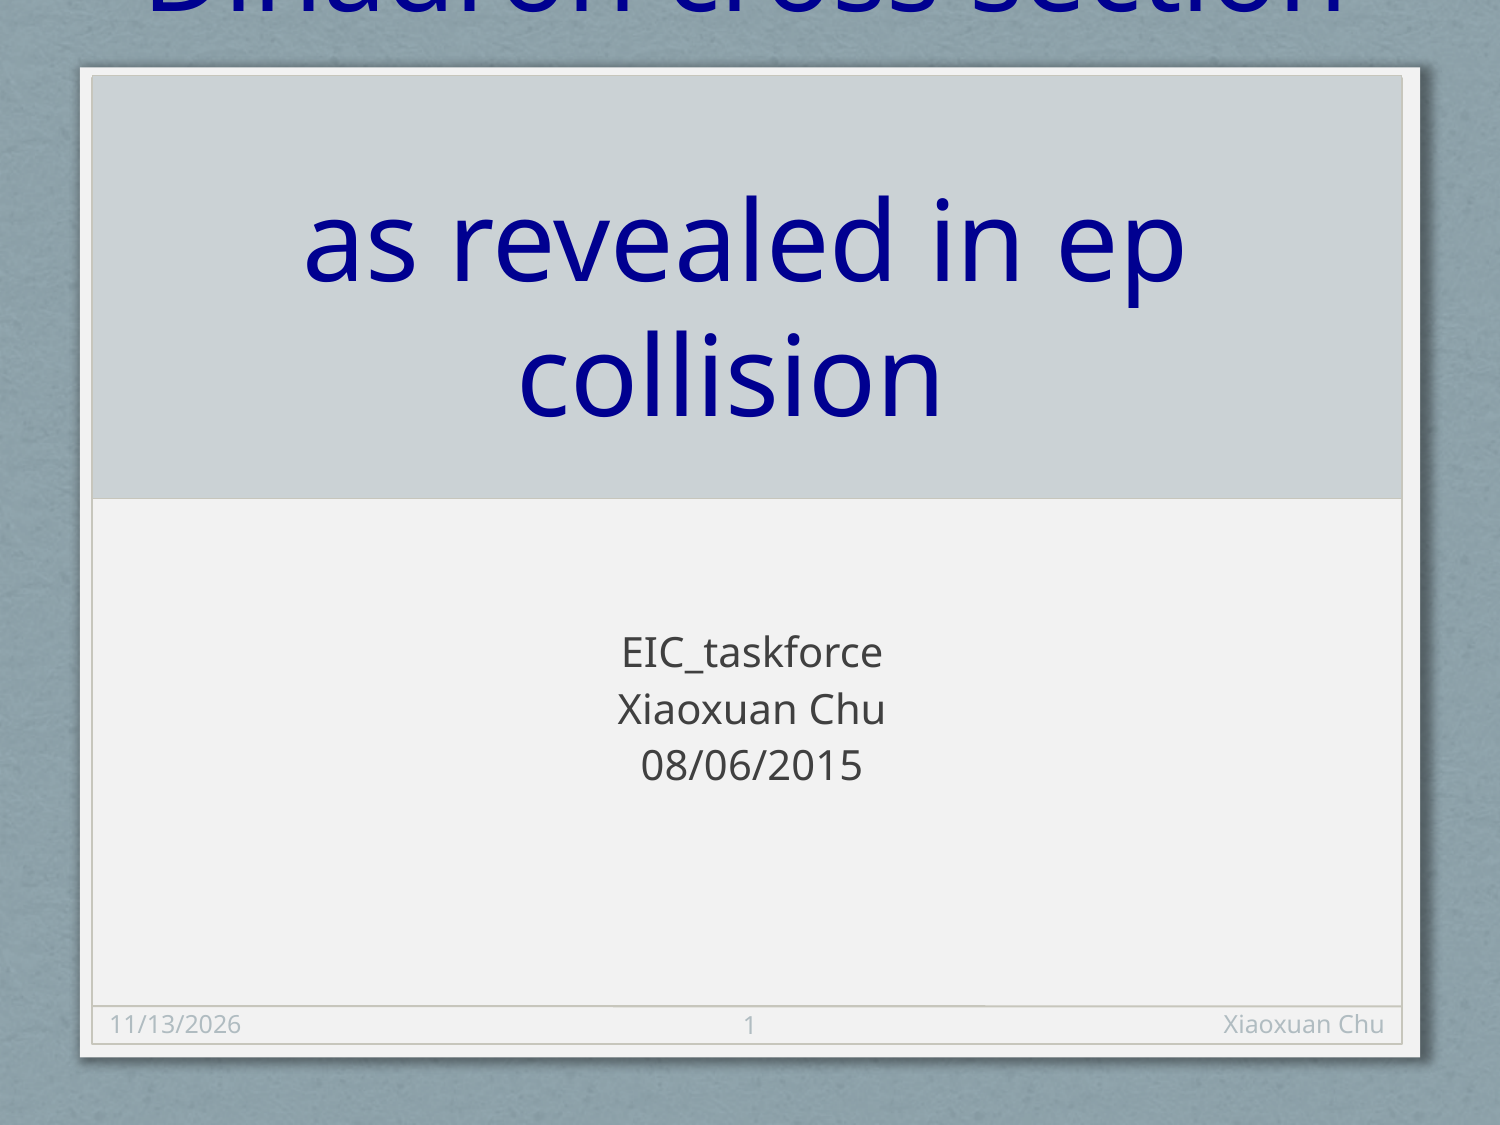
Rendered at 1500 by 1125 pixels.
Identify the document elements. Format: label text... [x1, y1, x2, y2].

slide_number 1 [687, 1004, 813, 1049]
footer Xiaoxuan Chu [924, 1004, 1400, 1047]
subtitle EIC_taskforce Xiaoxuan Chu 08/06/2015 [150, 562, 1355, 850]
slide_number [94, 1004, 445, 1047]
title Dihadron cross section as revealed in ep collision [120, 130, 1371, 447]
